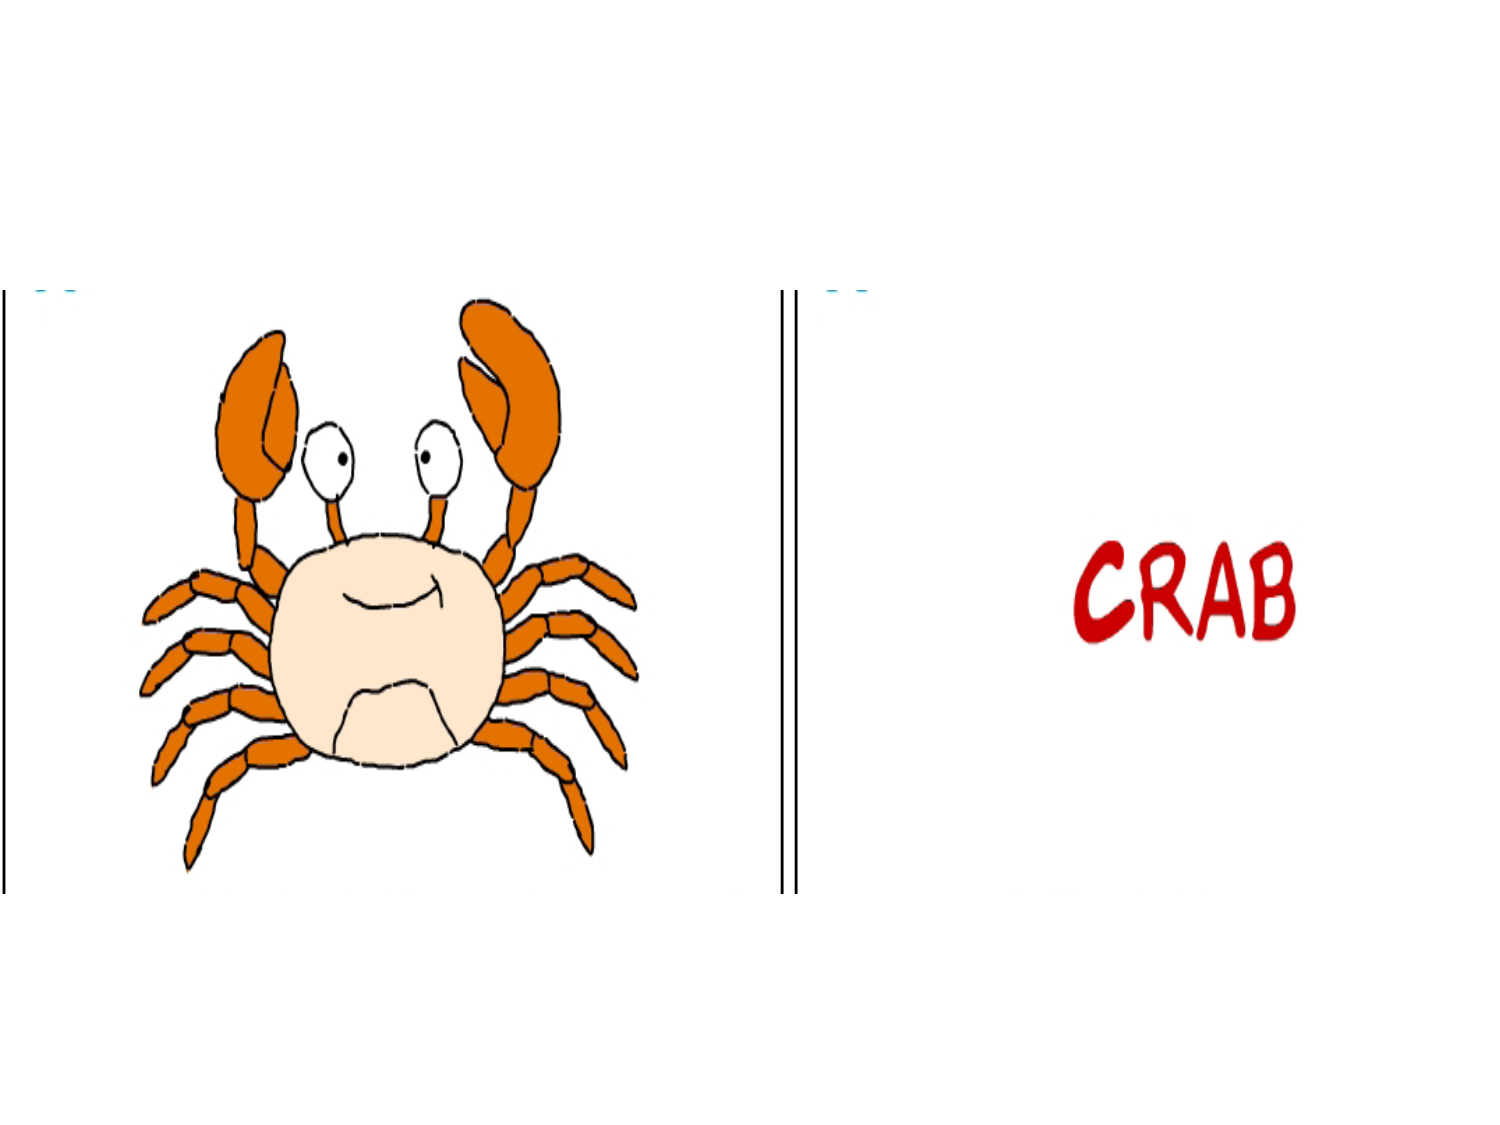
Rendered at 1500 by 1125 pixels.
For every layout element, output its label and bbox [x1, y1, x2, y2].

picture [0, 290, 1500, 894]
